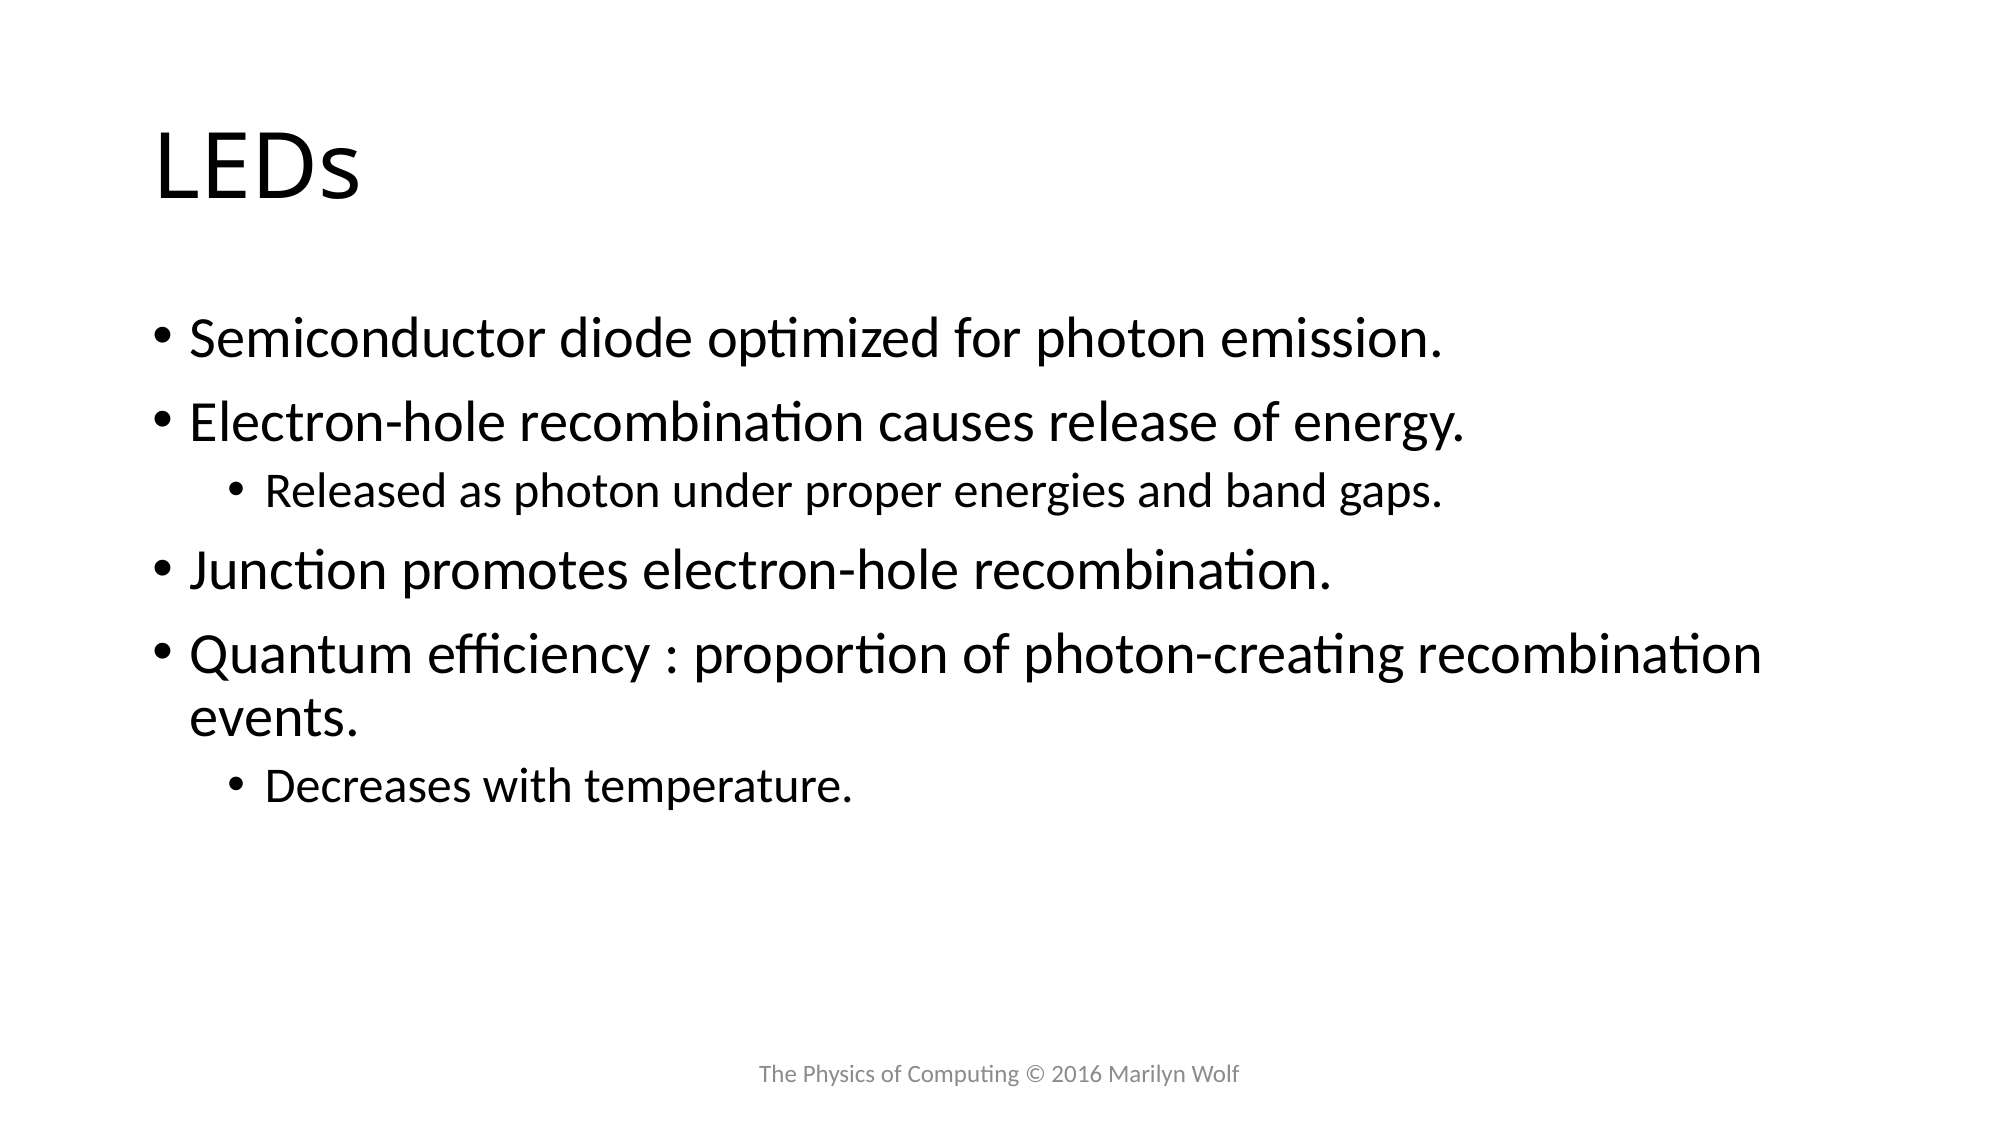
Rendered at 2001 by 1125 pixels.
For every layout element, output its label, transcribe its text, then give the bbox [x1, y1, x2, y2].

title LEDs [137, 59, 1863, 278]
footer The Physics of Computing © 2016 Marilyn Wolf [662, 1042, 1338, 1103]
